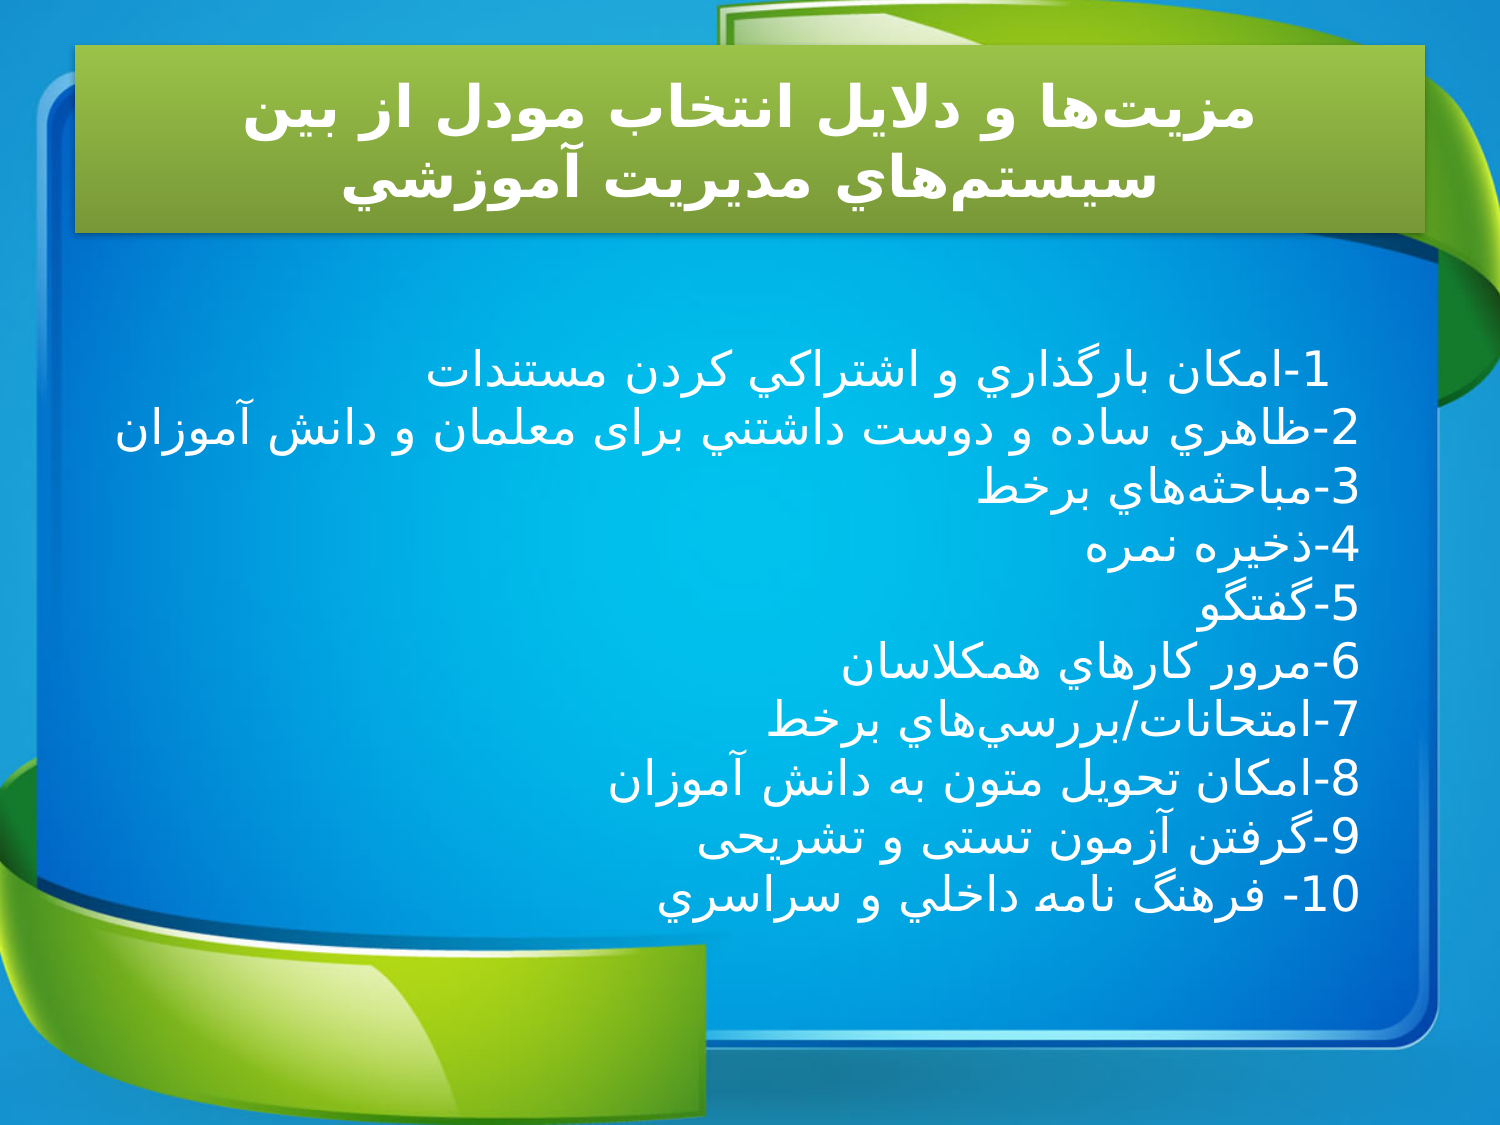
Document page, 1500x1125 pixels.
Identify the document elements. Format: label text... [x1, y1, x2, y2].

list 1-امکان بارگذاري و اشتراكي كردن مستندات 2-ظاهري ساده و دوست داشتني برای معلمان و دانش آموزان 3-مباحثه‌هاي برخط 4-ذخیره نمره 5-گفتگو 6-مرور كارهاي همكلاسان 7-امتحانات/بررسي‌هاي برخط 8-امكان تحويل متون به دانش آموزان 9-گرفتن آزمون تستی و تشریحی 10- فرهنگ نامه داخلي و سراسري [75, 262, 1425, 1005]
title مزيت‌ها و دلايل انتخاب مودل از بين سيستم‌هاي مديريت آموزشي [75, 45, 1425, 233]
picture [0, 0, 1500, 1125]
